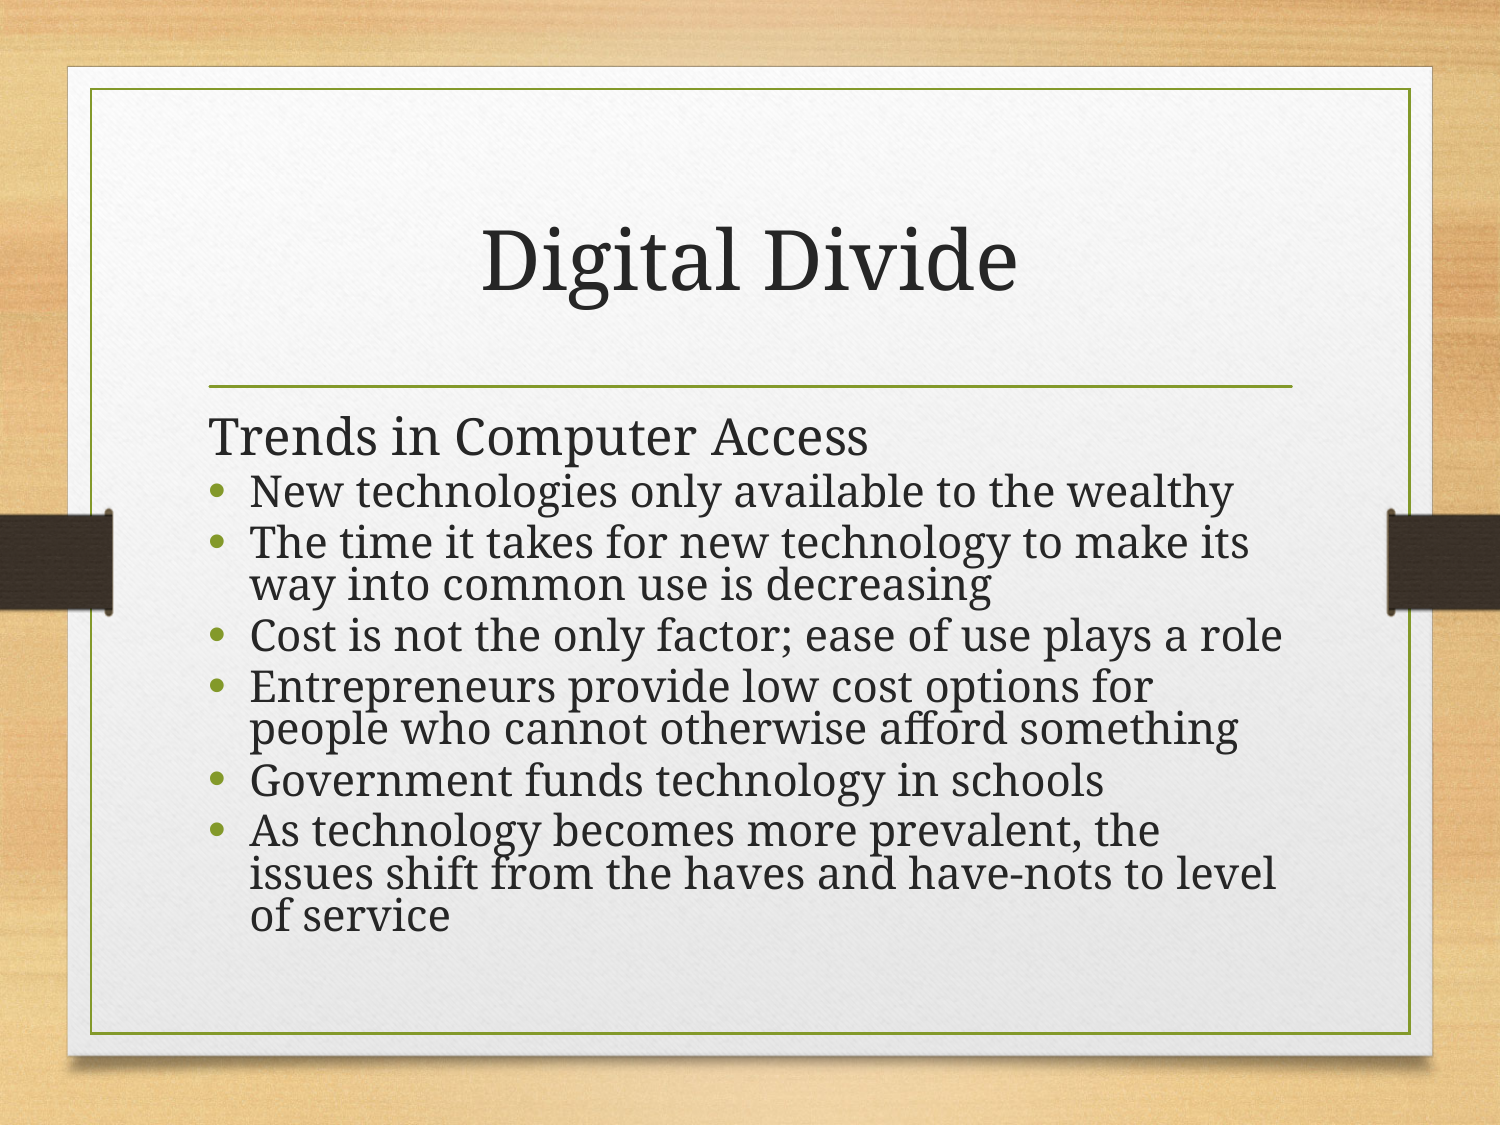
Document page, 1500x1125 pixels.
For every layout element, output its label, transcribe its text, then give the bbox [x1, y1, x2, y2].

picture [0, 0, 1500, 1125]
title Digital Divide [193, 150, 1309, 365]
list Trends in Computer Access New technologies only available to the wealthy The time it takes for new technology to make its way into common use is decreasing Cost is not the only factor; ease of use plays a role Entrepreneurs provide low cost options for people who cannot otherwise afford something Government funds technology in schools As technology becomes more prevalent, the issues shift from the haves and have-nots to level of service [193, 408, 1309, 974]
